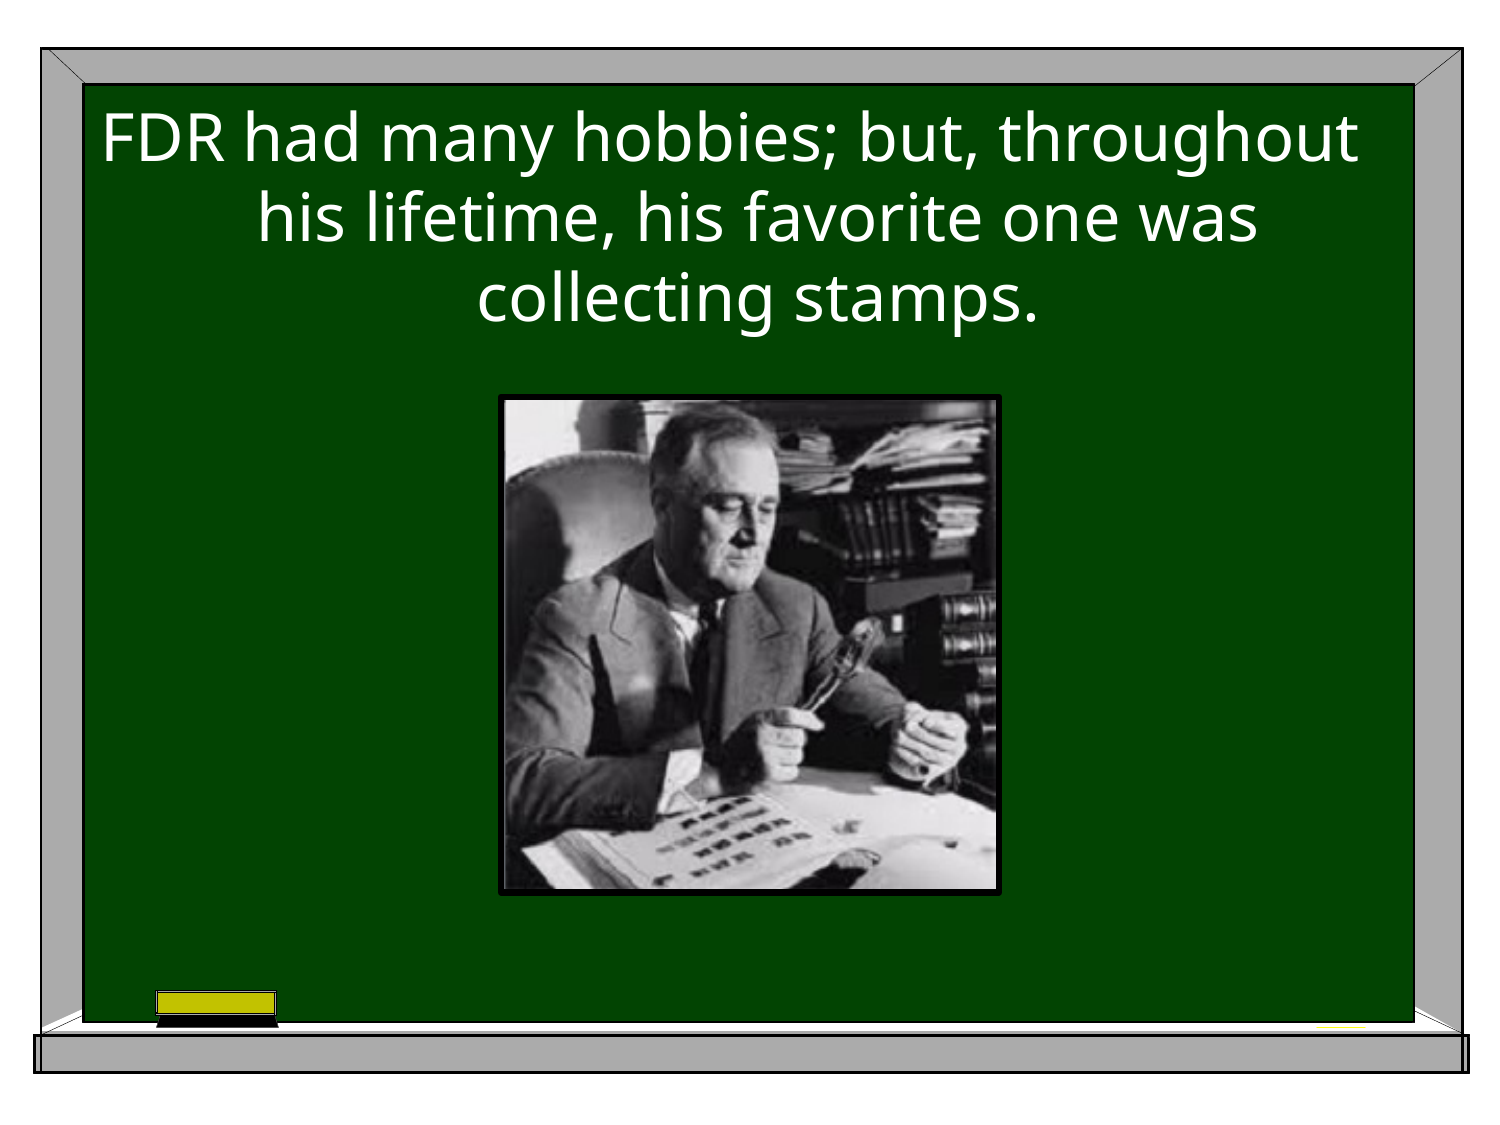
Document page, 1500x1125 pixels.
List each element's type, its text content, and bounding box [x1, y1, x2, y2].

list FDR had many hobbies; but, throughout his lifetime, his favorite one was collecting stamps. [68, 86, 1394, 418]
picture [503, 399, 996, 890]
